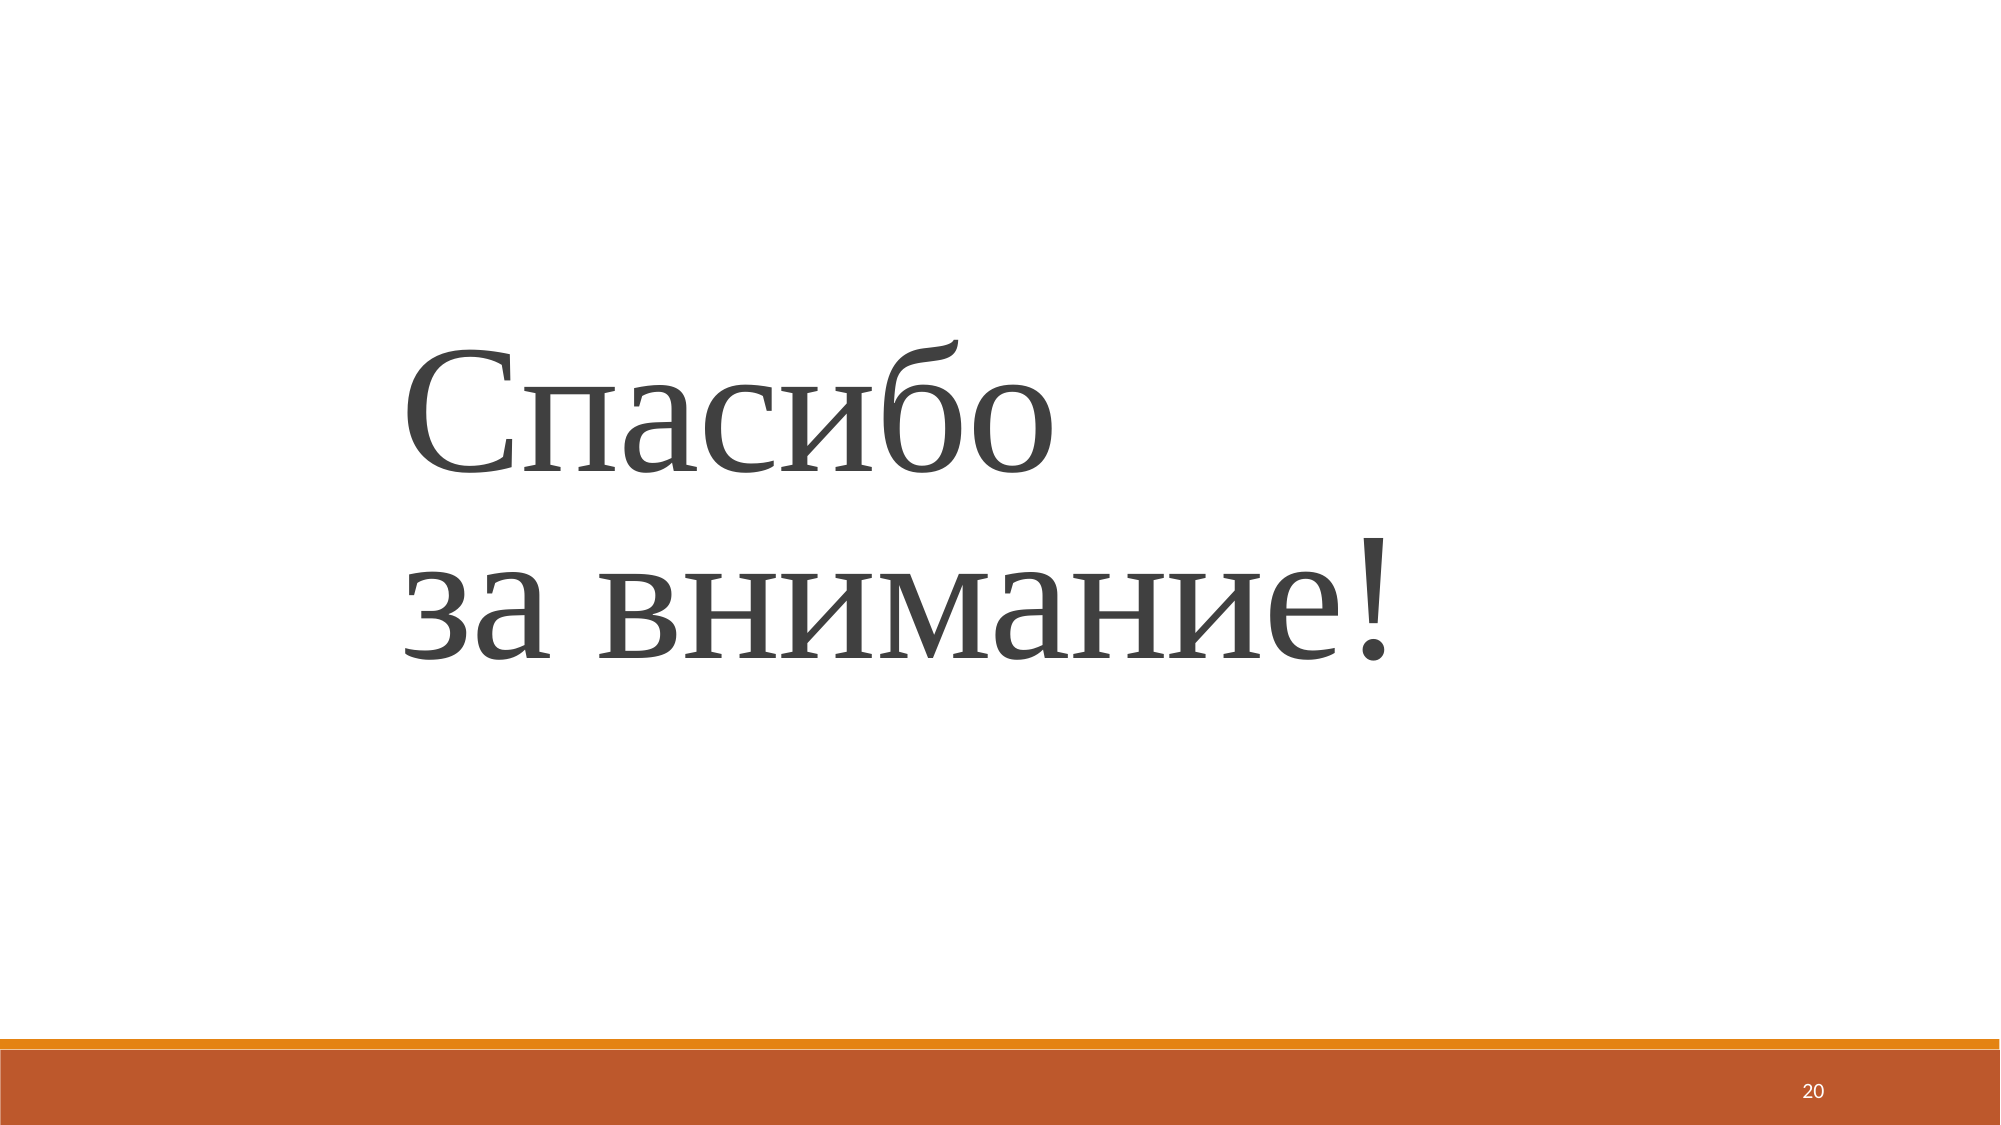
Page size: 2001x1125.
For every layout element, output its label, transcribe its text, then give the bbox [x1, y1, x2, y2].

slide_number 20 [1624, 1059, 1840, 1120]
text_box Спасибо за внимание! [385, 314, 1736, 577]
